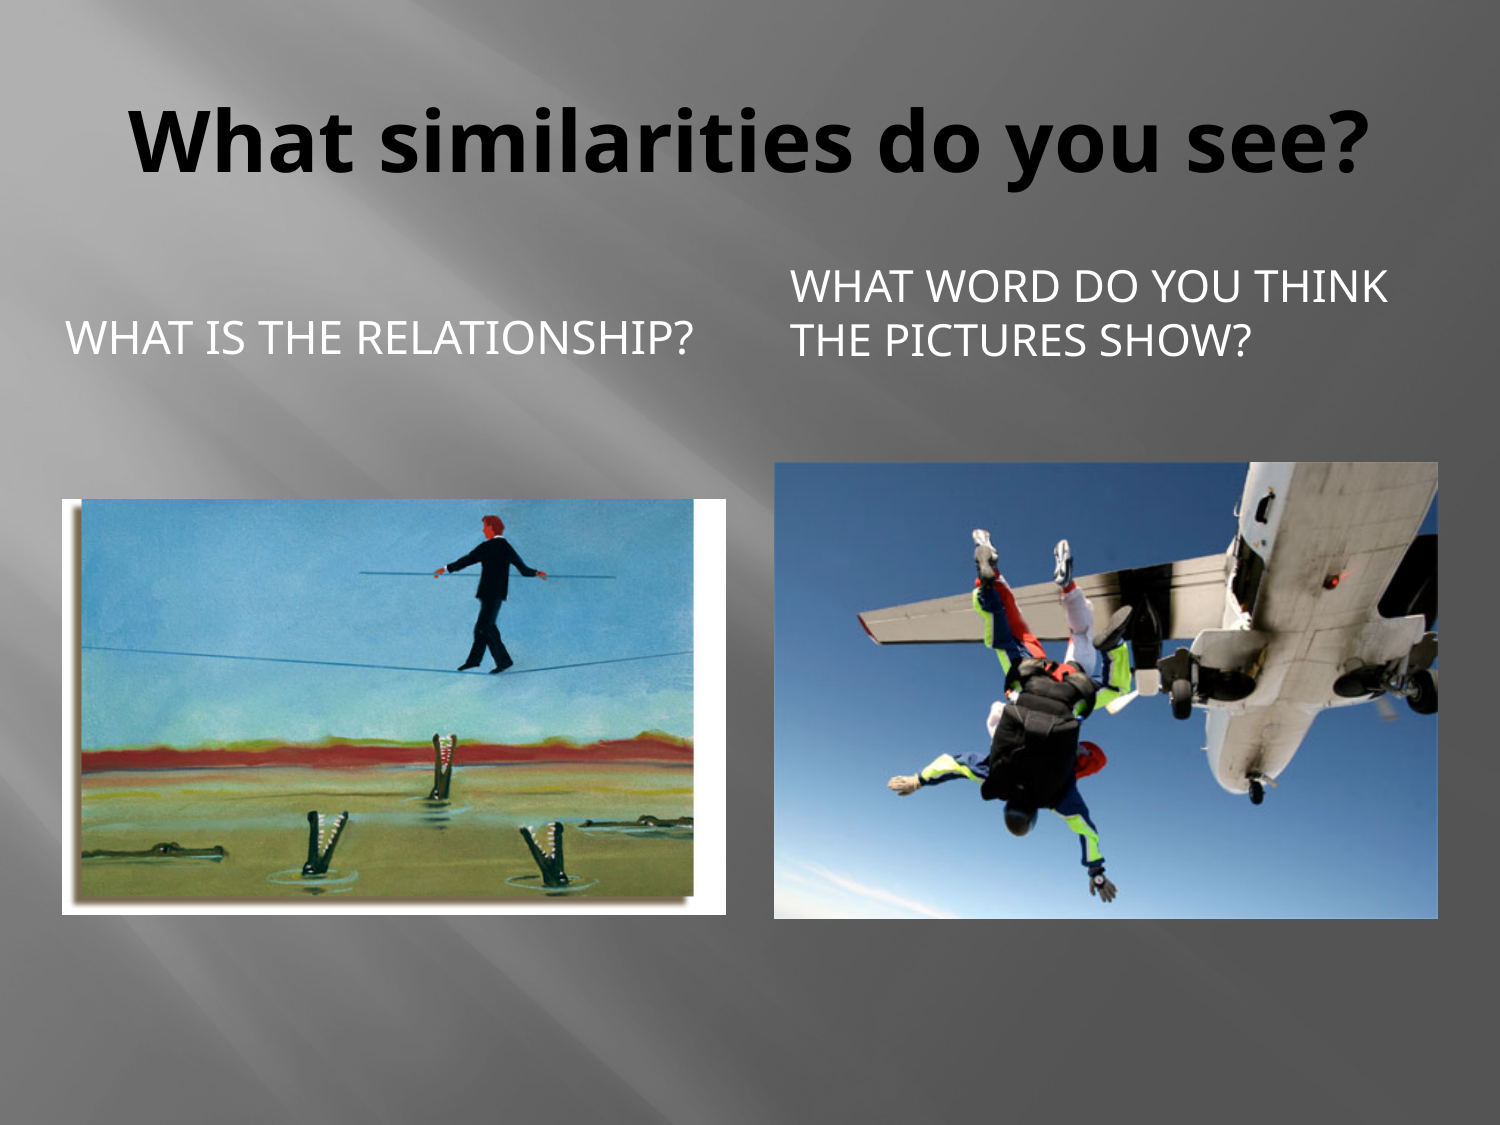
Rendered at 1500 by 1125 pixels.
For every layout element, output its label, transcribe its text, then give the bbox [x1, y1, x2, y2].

list What word do you think the pictures show? [774, 249, 1438, 374]
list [774, 462, 1438, 920]
title What similarities do you see? [75, 44, 1425, 233]
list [62, 499, 726, 915]
list What is the relationship? [50, 275, 713, 399]
